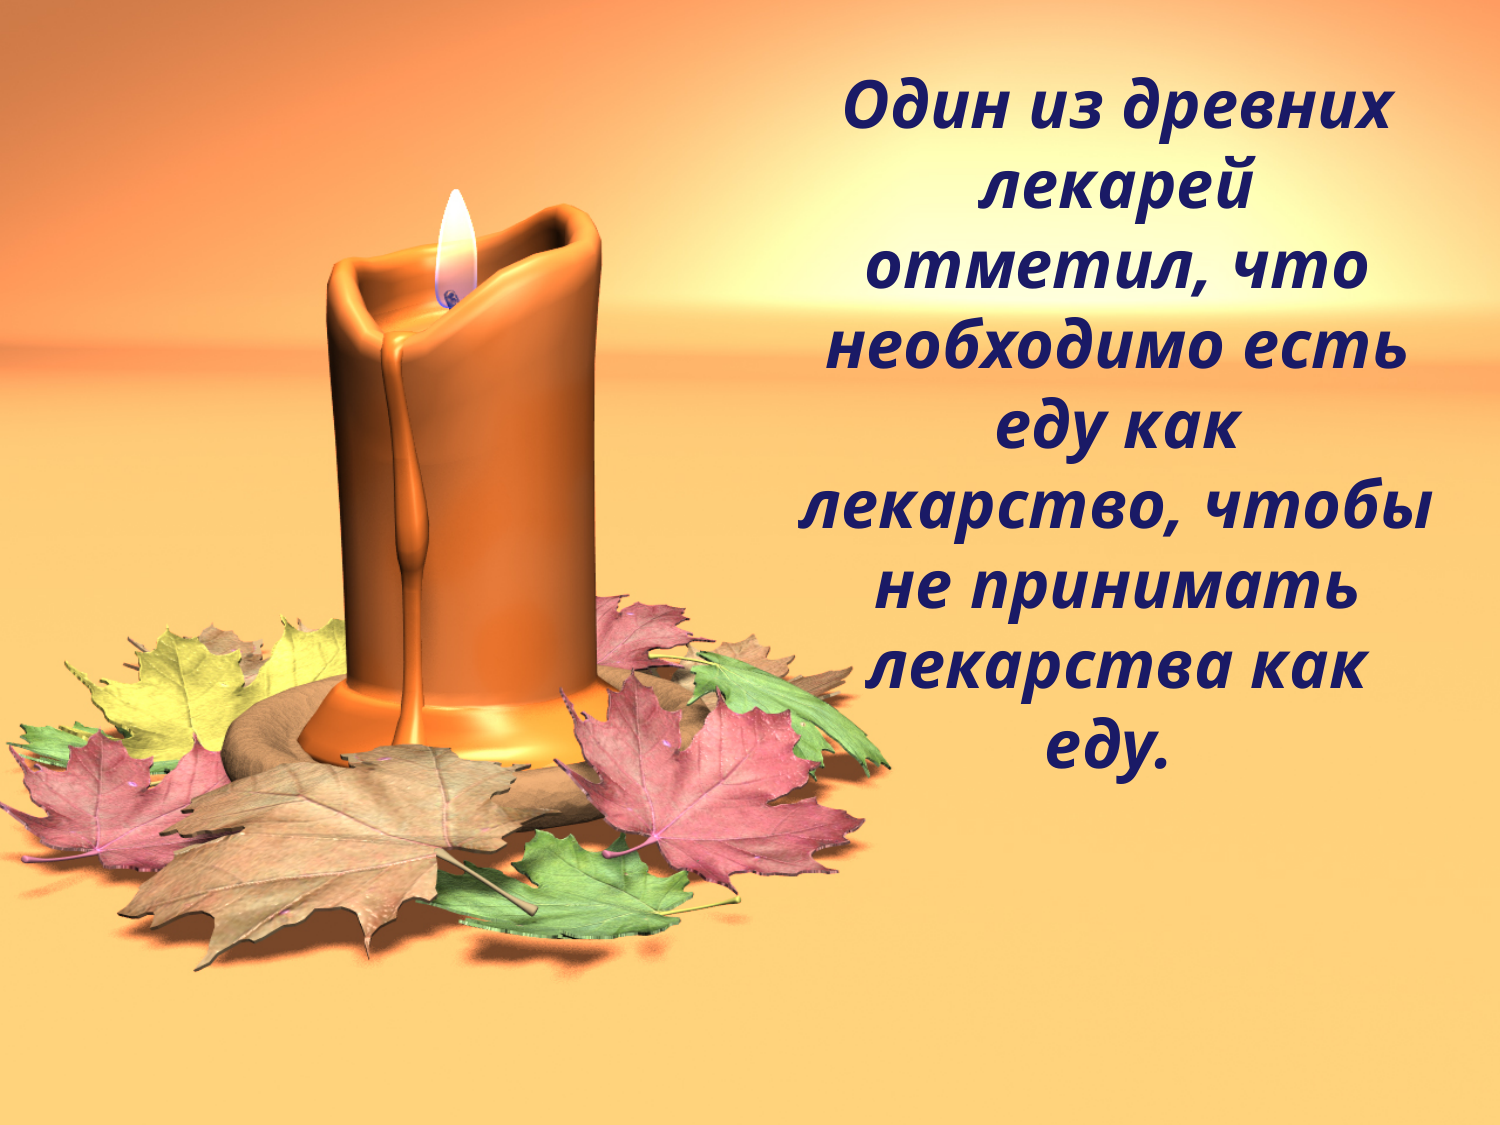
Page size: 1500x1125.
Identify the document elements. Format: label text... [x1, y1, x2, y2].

picture [0, 0, 1500, 1125]
text_box Один из древних лекарей отметил, что необходимо есть еду как лекарство, чтобы не принимать лекарства как еду. [785, 54, 1450, 789]
